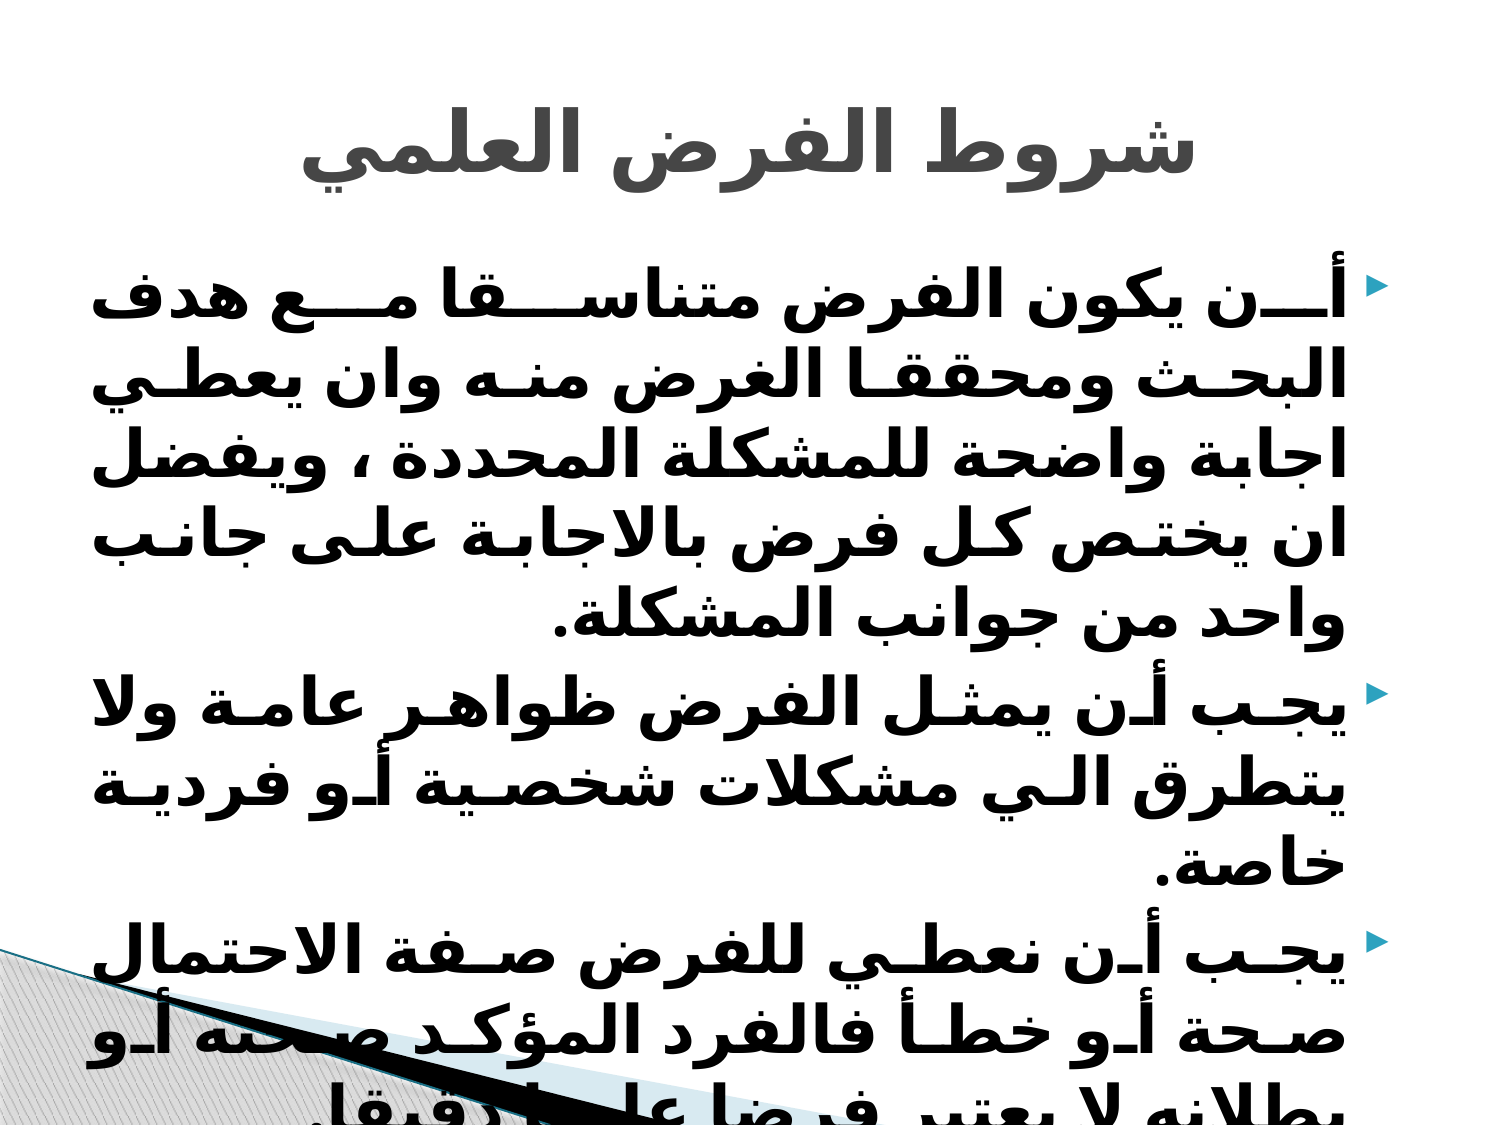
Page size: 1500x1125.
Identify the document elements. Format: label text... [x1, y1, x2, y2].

list أن يكون الفرض متناسقا مع هدف البحث ومحققا الغرض منه وان يعطي اجابة واضحة للمشكلة المحددة ، ويفضل ان يختص كل فرض بالاجابة على جانب واحد من جوانب المشكلة. يجب أن يمثل الفرض ظواهر عامة ولا يتطرق الي مشكلات شخصية أو فردية خاصة. يجب أن نعطي للفرض صفة الاحتمال صحة أو خطأ فالفرد المؤكد صحته أو بطلانه لا يعتبر فرضا علميا دقيقا. [75, 243, 1425, 986]
title شروط الفرض العلمي [75, 45, 1425, 233]
